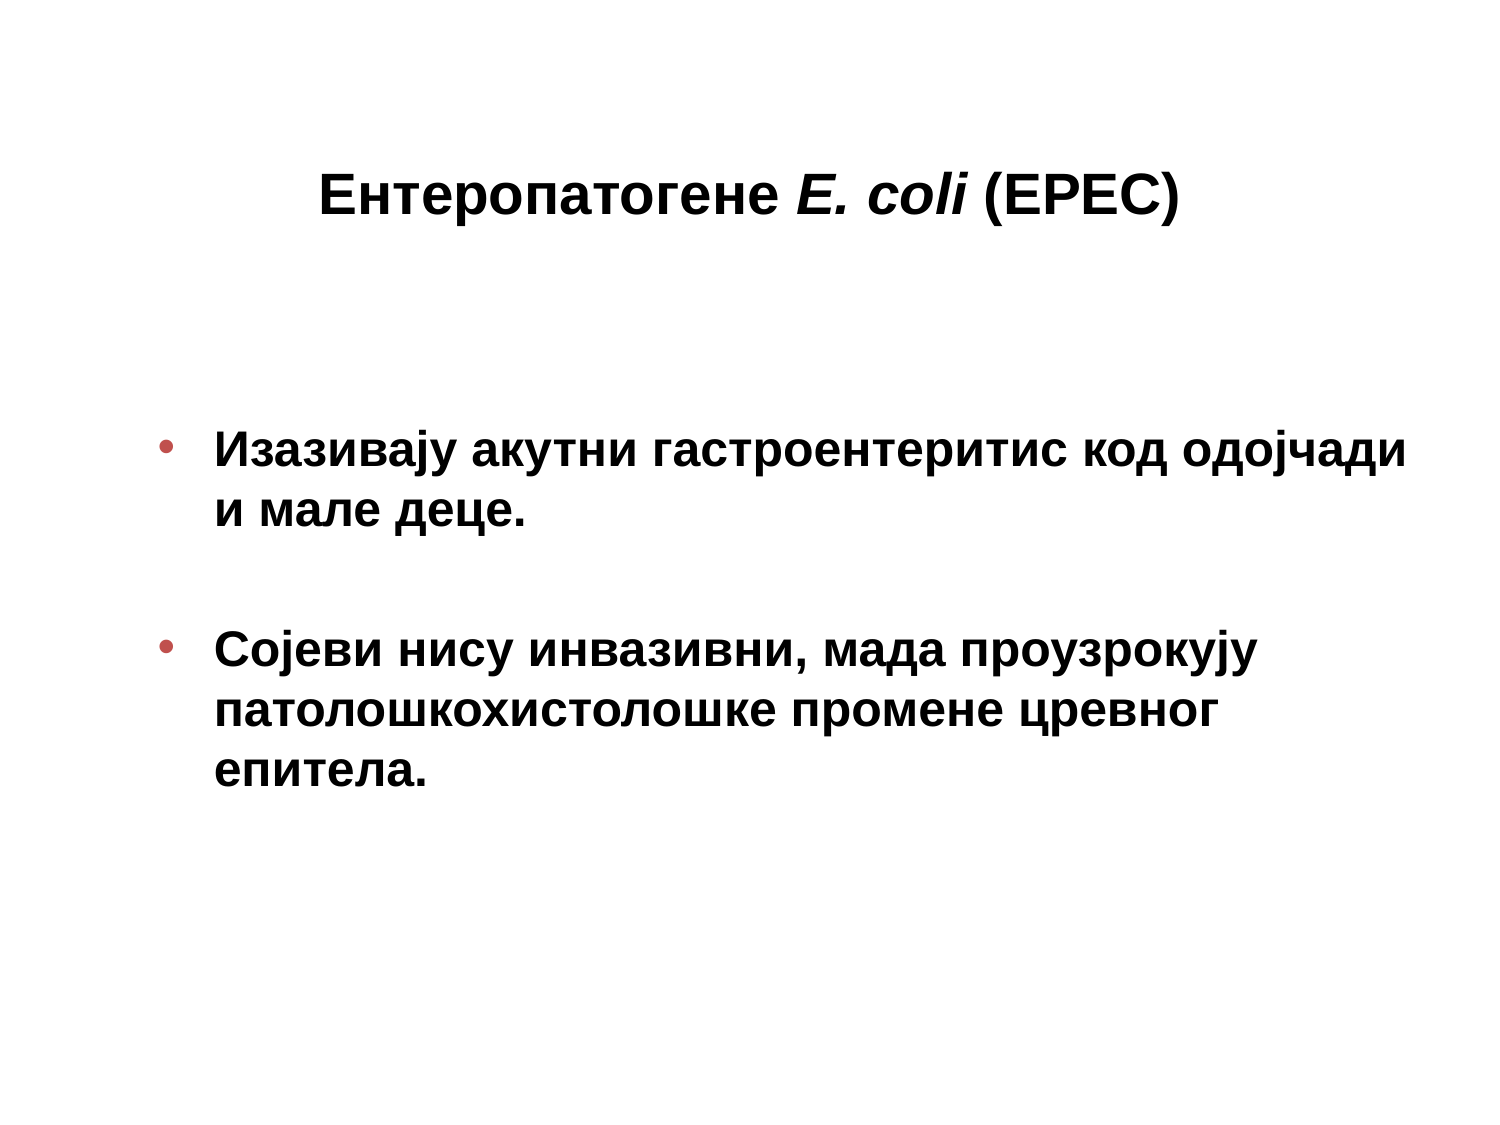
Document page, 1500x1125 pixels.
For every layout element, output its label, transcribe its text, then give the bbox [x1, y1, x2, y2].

list Изазивају акутни гастроентеритис код одојчади и мале деце. Сојеви нису инвазивни, мада проузрокују патолошкохистолошке промене цревног епитела. [142, 408, 1426, 1028]
title Ентеропатогене E. coli (EPEC) [74, 125, 1426, 257]
